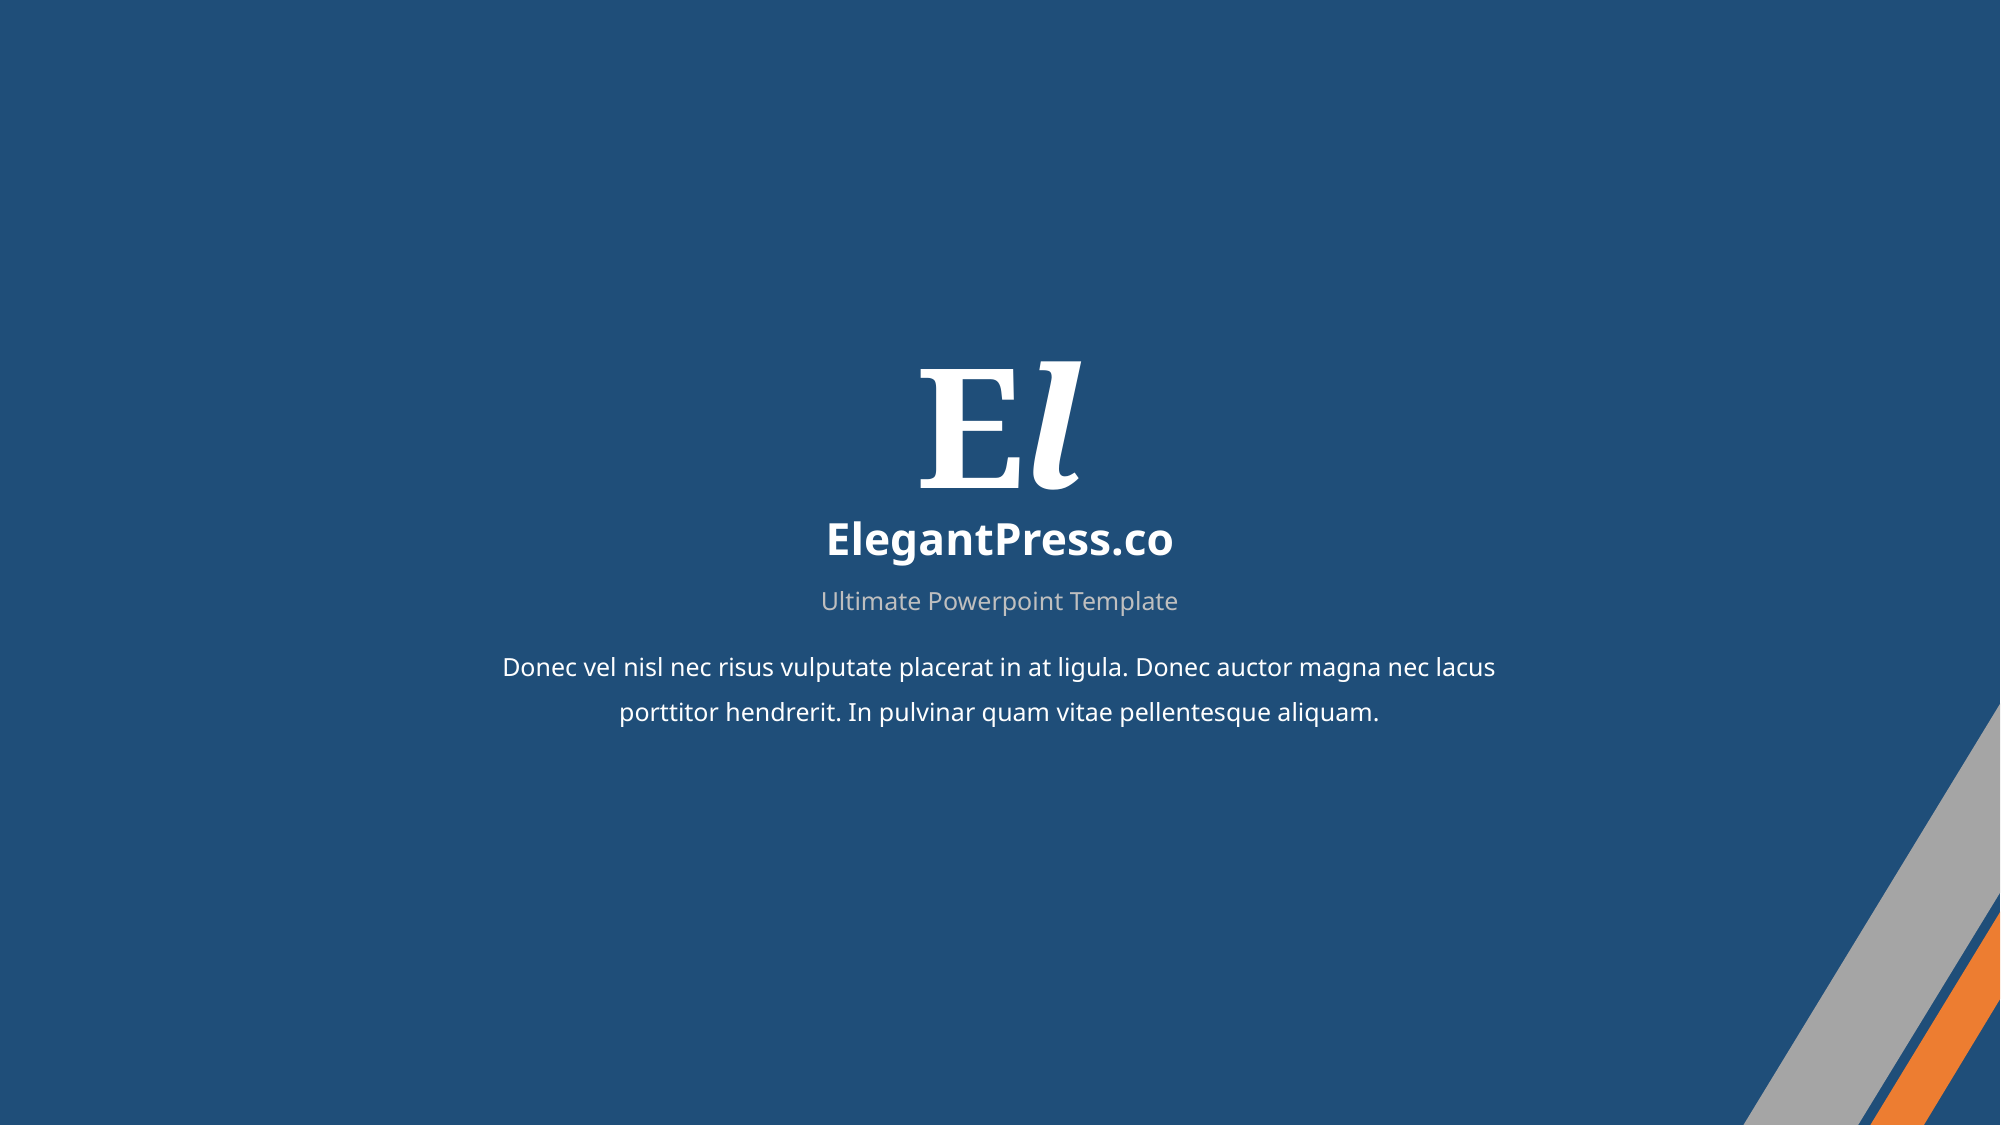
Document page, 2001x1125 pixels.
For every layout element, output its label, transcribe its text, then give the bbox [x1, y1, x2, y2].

list ElegantPress.co [475, 501, 1525, 573]
list Donec vel nisl nec risus vulputate placerat in at ligula. Donec auctor magna nec lacus porttitor hendrerit. In pulvinar quam vitae pellentesque aliquam. [475, 626, 1525, 730]
list El [887, 341, 1112, 501]
list Ultimate Powerpoint Template [475, 581, 1525, 620]
